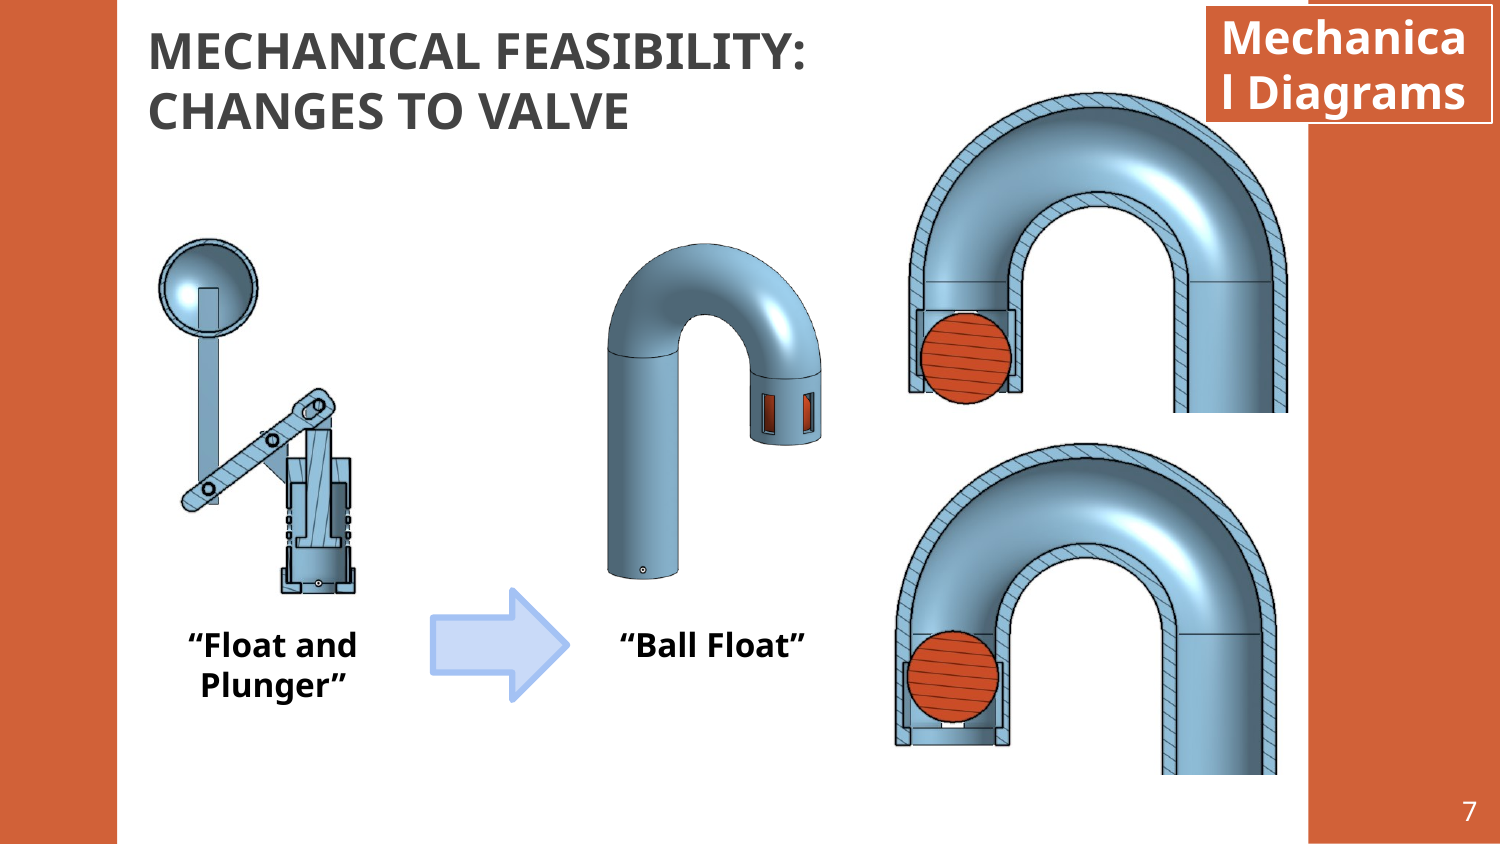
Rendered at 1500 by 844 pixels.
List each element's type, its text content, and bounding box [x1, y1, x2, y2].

picture [151, 233, 359, 598]
slide_number ‹#› [1402, 779, 1493, 844]
text_box Mechanical Diagrams [1205, 5, 1492, 123]
picture [597, 226, 827, 591]
title MECHANICAL FEASIBILITY: CHANGES TO VALVE [132, 5, 844, 159]
text_box [432, 590, 568, 700]
picture [882, 75, 1307, 413]
text_box “Float and Plunger” [104, 609, 442, 720]
picture [882, 442, 1307, 785]
text_box [1308, 0, 1500, 844]
text_box [0, 0, 118, 844]
text_box “Ball Float” [576, 609, 849, 680]
